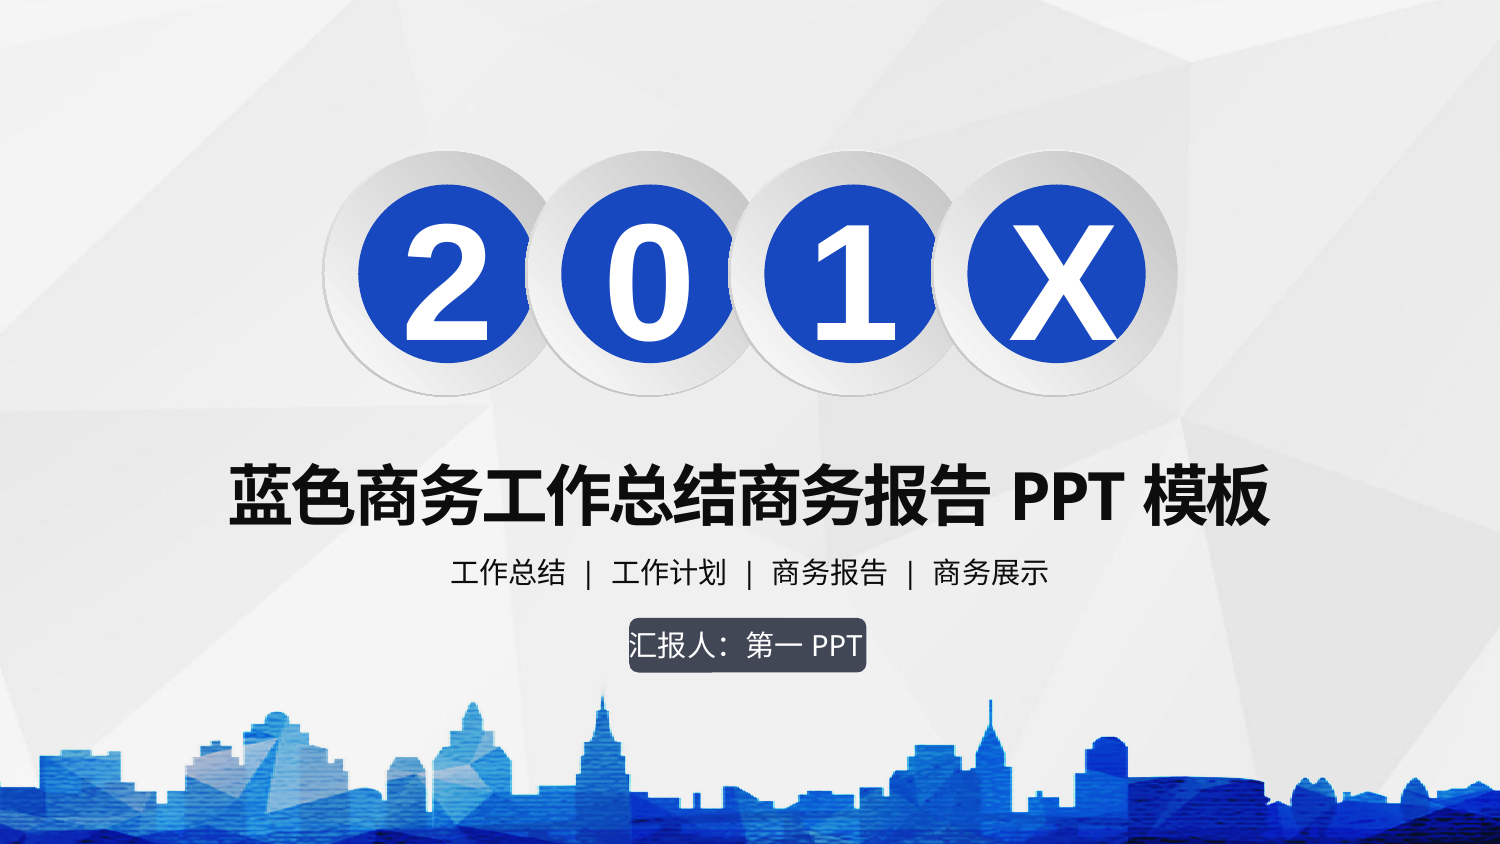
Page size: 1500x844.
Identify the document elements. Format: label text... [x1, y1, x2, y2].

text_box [727, 149, 928, 397]
text_box 蓝色商务工作总结商务报告PPT模板 [212, 446, 1288, 542]
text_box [524, 149, 725, 397]
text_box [930, 149, 1179, 397]
picture [0, 0, 1500, 844]
text_box 汇报人：第一PPT [611, 619, 880, 643]
text_box 工作总结 | 工作计划 | 商务报告 | 商务展示 [450, 554, 1050, 590]
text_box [321, 149, 522, 397]
